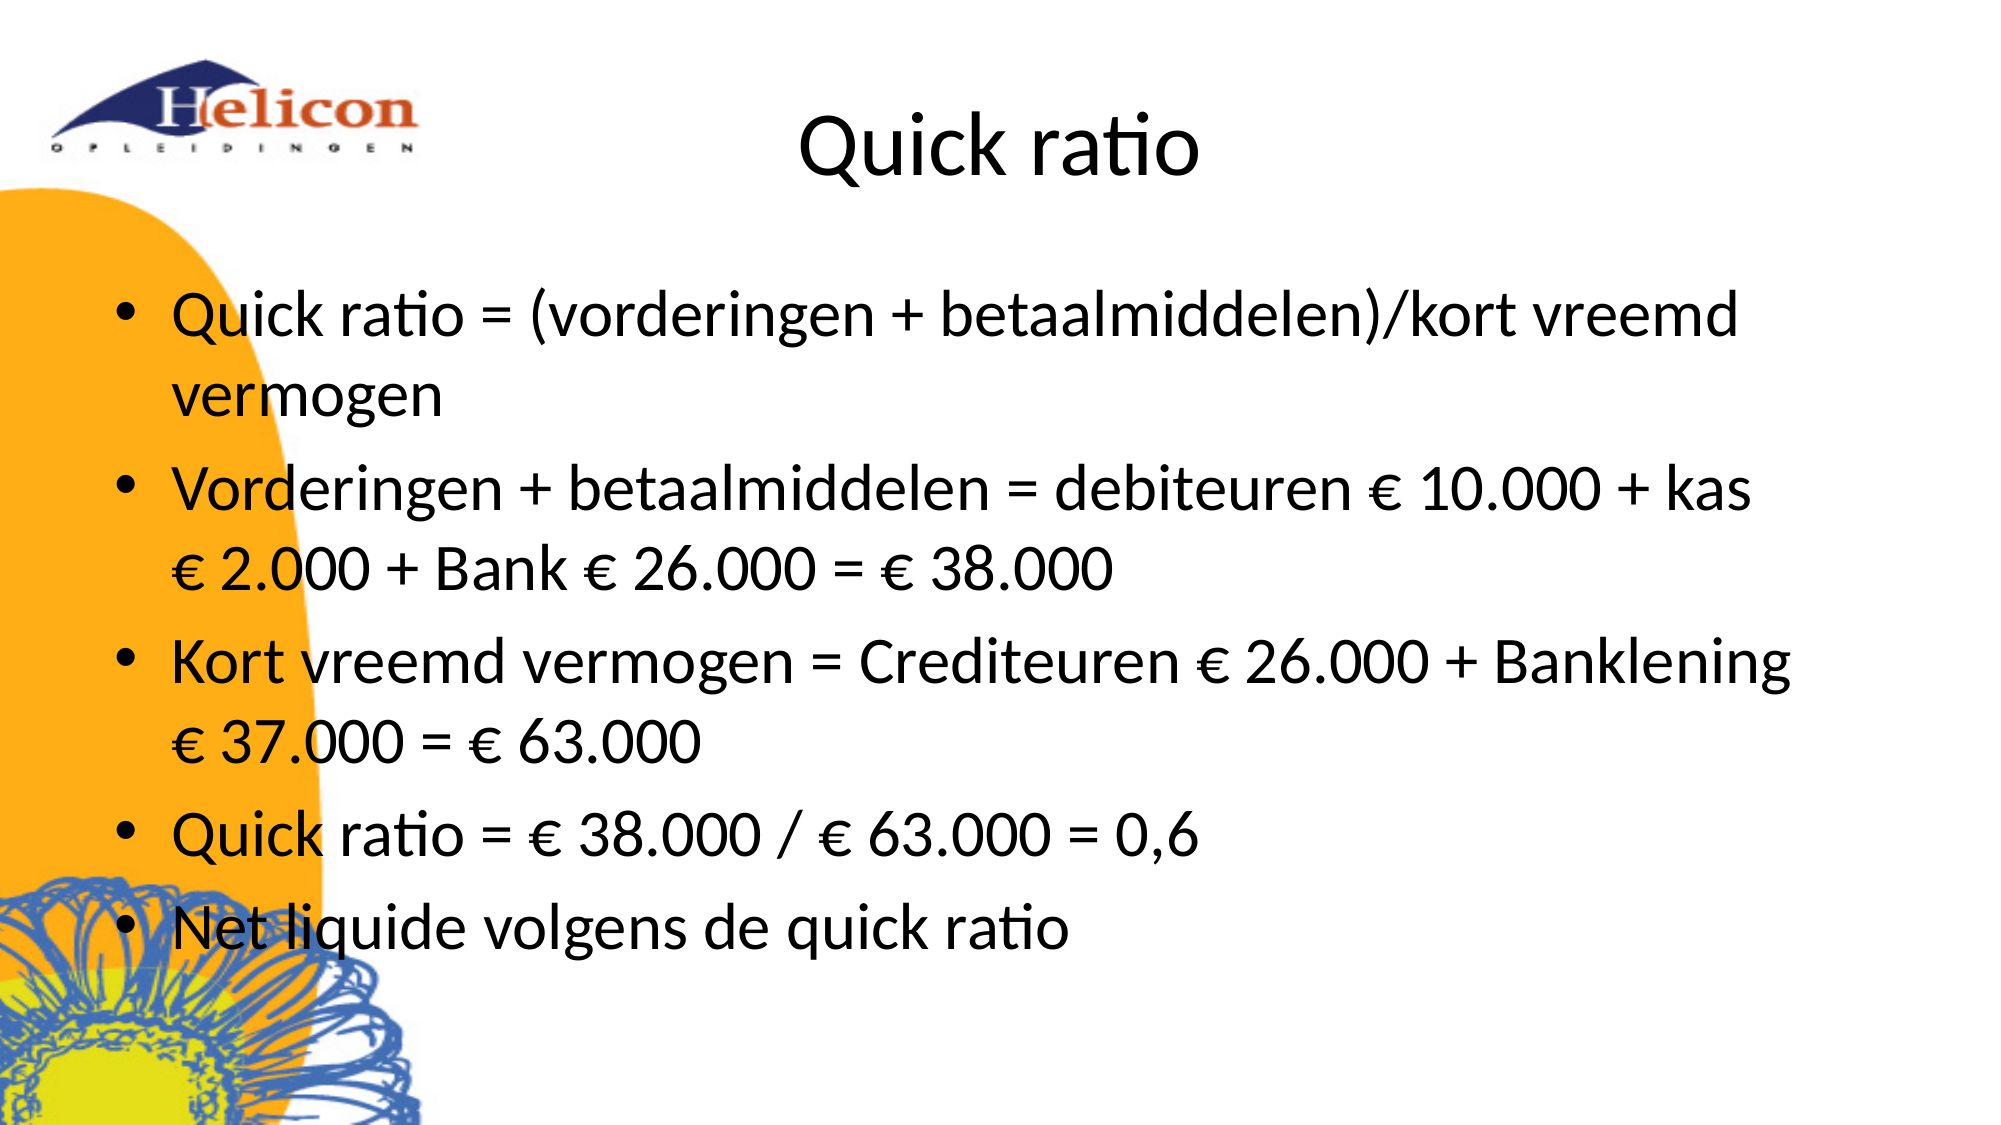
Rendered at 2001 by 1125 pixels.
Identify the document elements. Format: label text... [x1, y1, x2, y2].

list Quick ratio = (vorderingen + betaalmiddelen)/kort vreemd vermogen Vorderingen + betaalmiddelen = debiteuren € 10.000 + kas € 2.000 + Bank € 26.000 = € 38.000 Kort vreemd vermogen = Crediteuren € 26.000 + Banklening € 37.000 = € 63.000 Quick ratio = € 38.000 / € 63.000 = 0,6 Net liquide volgens de quick ratio [99, 262, 1900, 1005]
picture [0, 0, 2001, 1125]
title Quick ratio [99, 45, 1900, 233]
